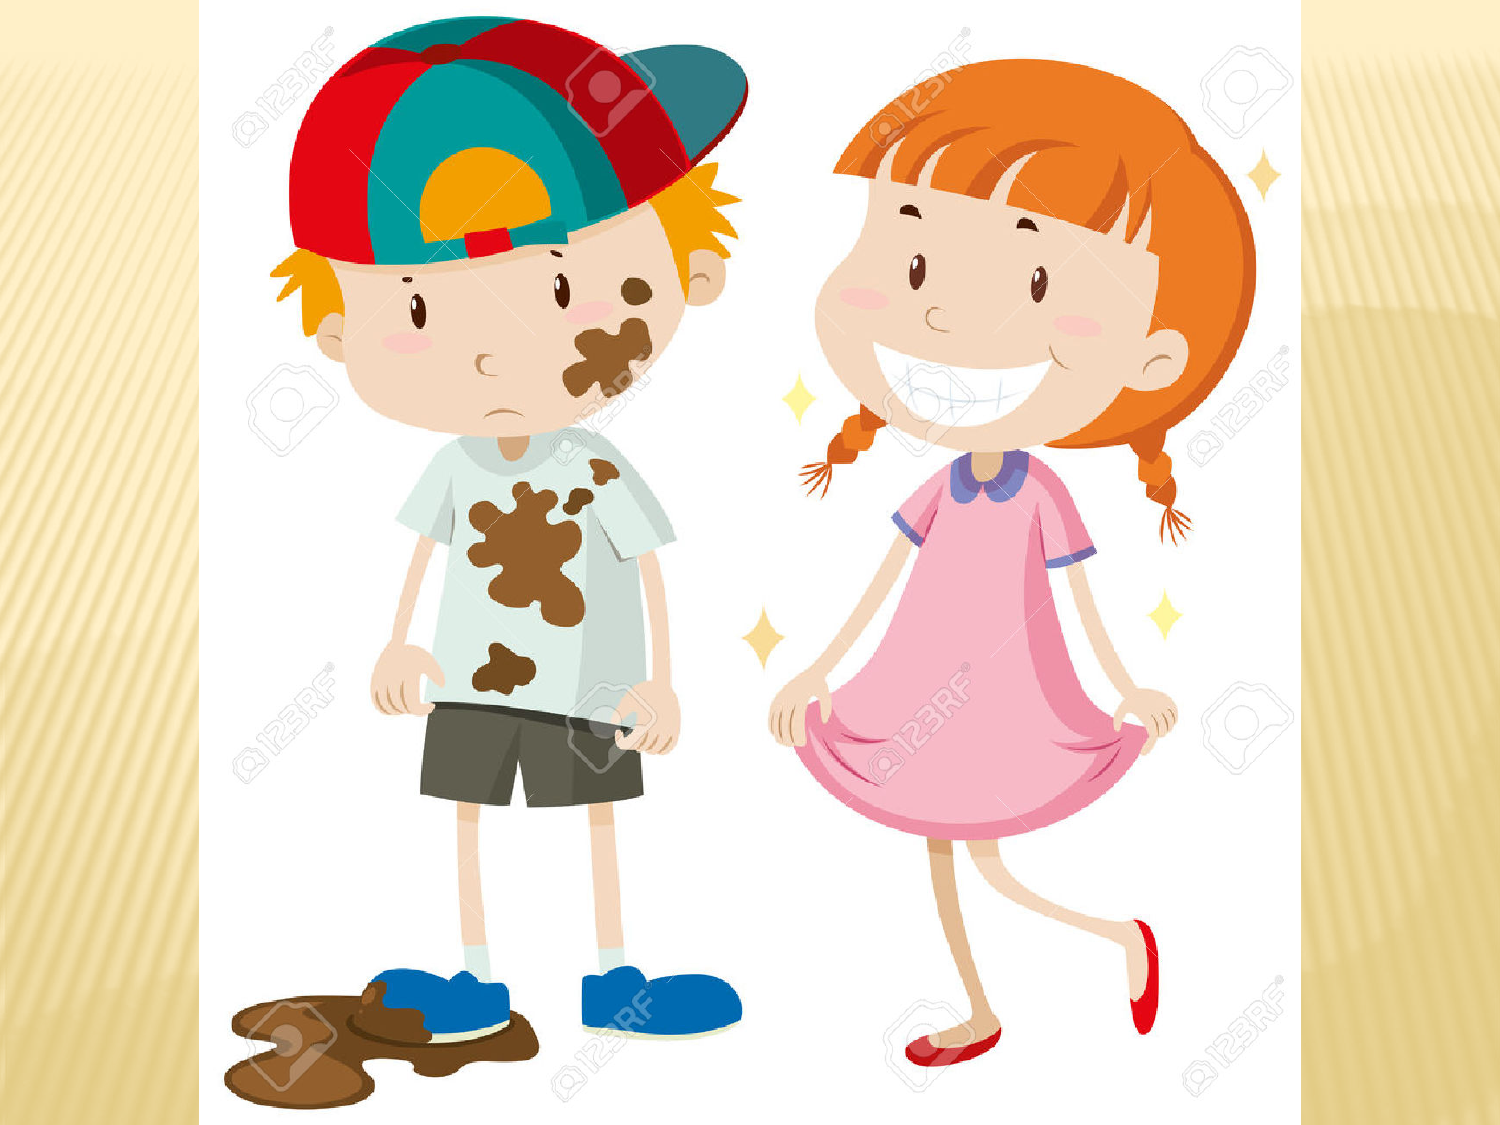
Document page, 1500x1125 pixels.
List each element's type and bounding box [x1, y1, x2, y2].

picture [199, 0, 1301, 1125]
